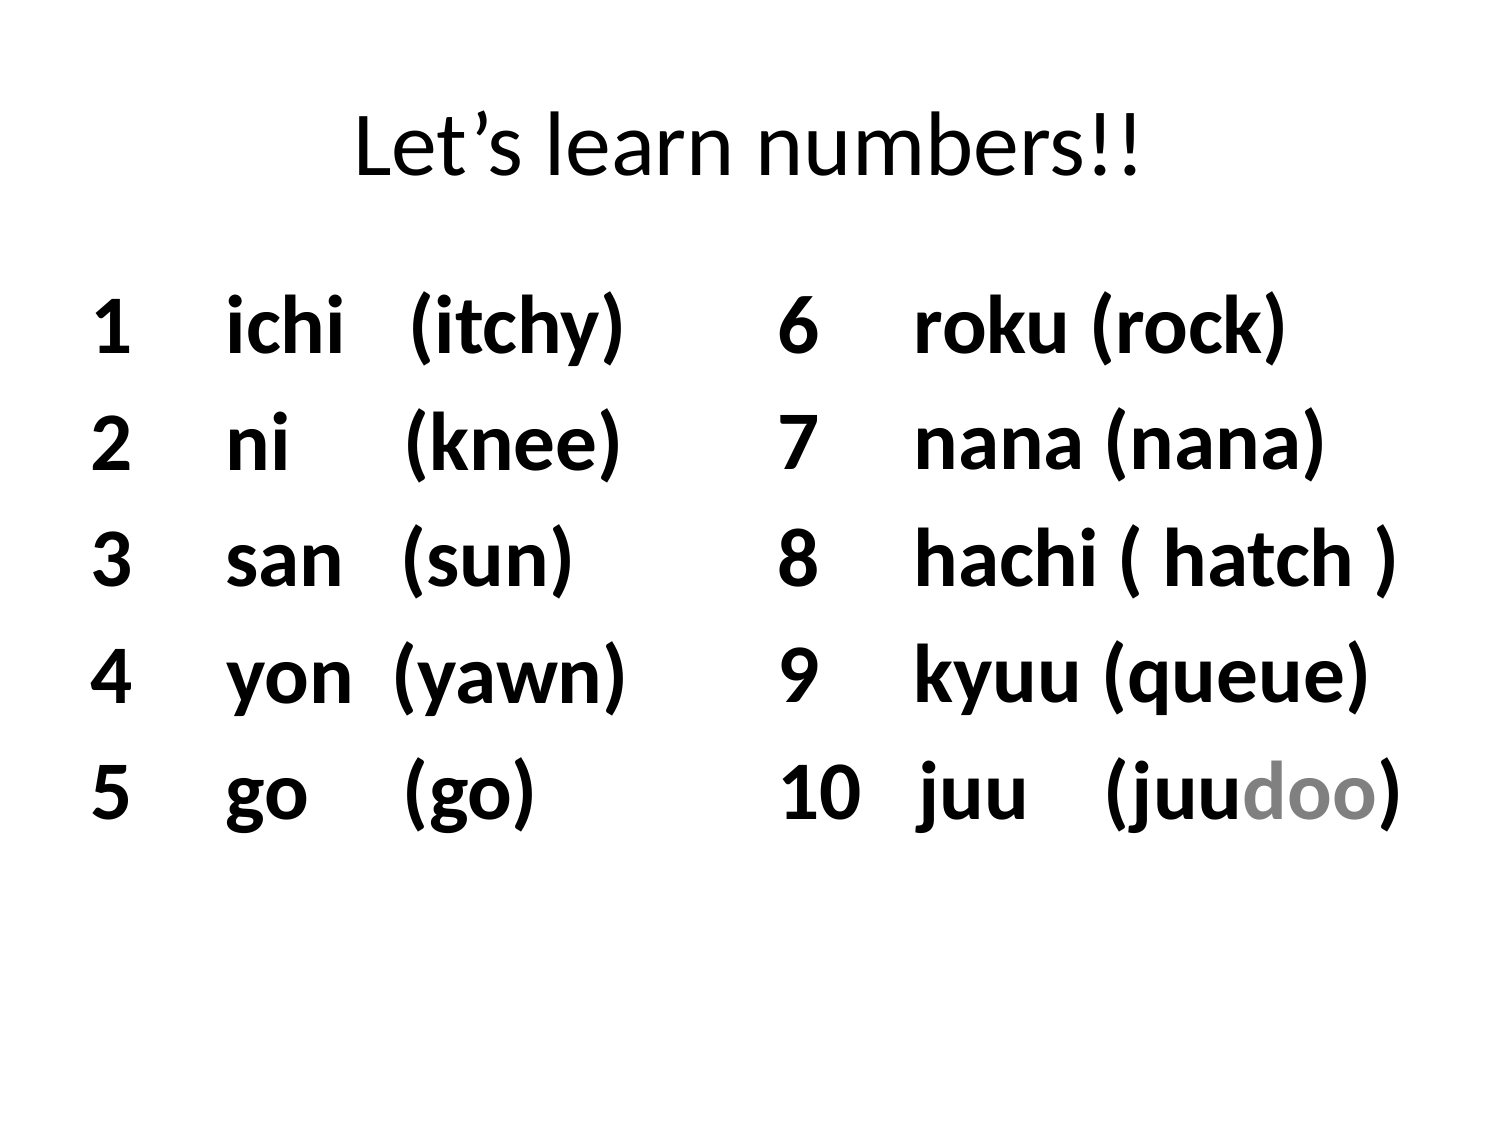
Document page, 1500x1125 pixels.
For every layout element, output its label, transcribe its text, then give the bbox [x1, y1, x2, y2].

title Let’s learn numbers!! [75, 45, 1425, 233]
list 1 ichi (itchy) 2 ni (knee) 3 san (sun) 4 yon (yawn) 5 go (go) [75, 262, 738, 1005]
list 6 roku (rock) 7 nana (nana) 8 hachi ( hatch ) 9 kyuu (queue) 10 juu (juudoo) [762, 262, 1425, 1005]
